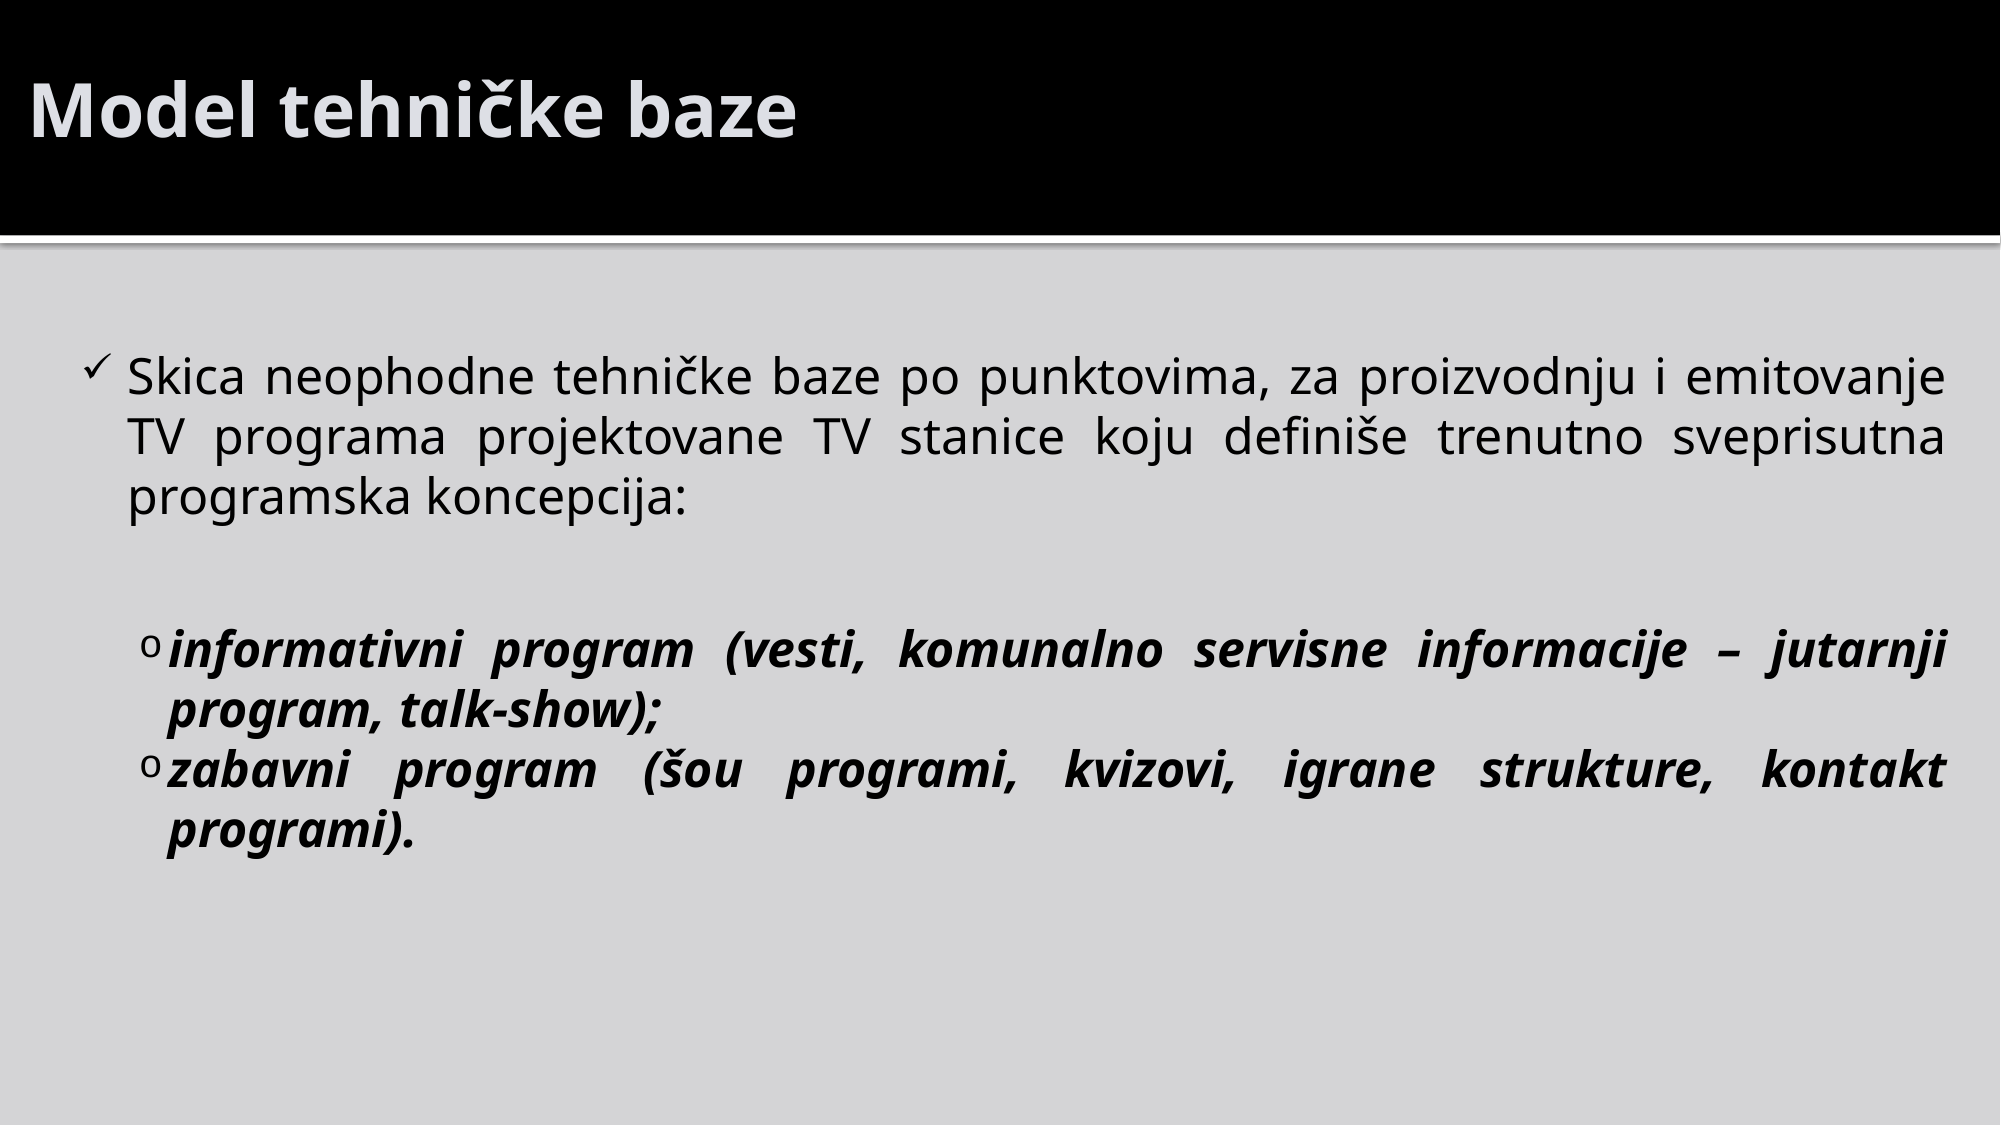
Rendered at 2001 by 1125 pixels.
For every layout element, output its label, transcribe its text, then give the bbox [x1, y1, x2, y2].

text_box Model tehničke baze [12, 62, 1663, 188]
list Skica neophodne tehničke baze po punktovima, za proizvodnju i emitovanje TV programa projektovane TV stanice koju definiše trenutno sveprisutna programska koncepcija: informativni program (vesti, komunalno servisne informacije – jutarnji program, talk-show); zabavni program (šou programi, kvizovi, igrane strukture, kontakt programi). [12, 262, 1963, 1125]
